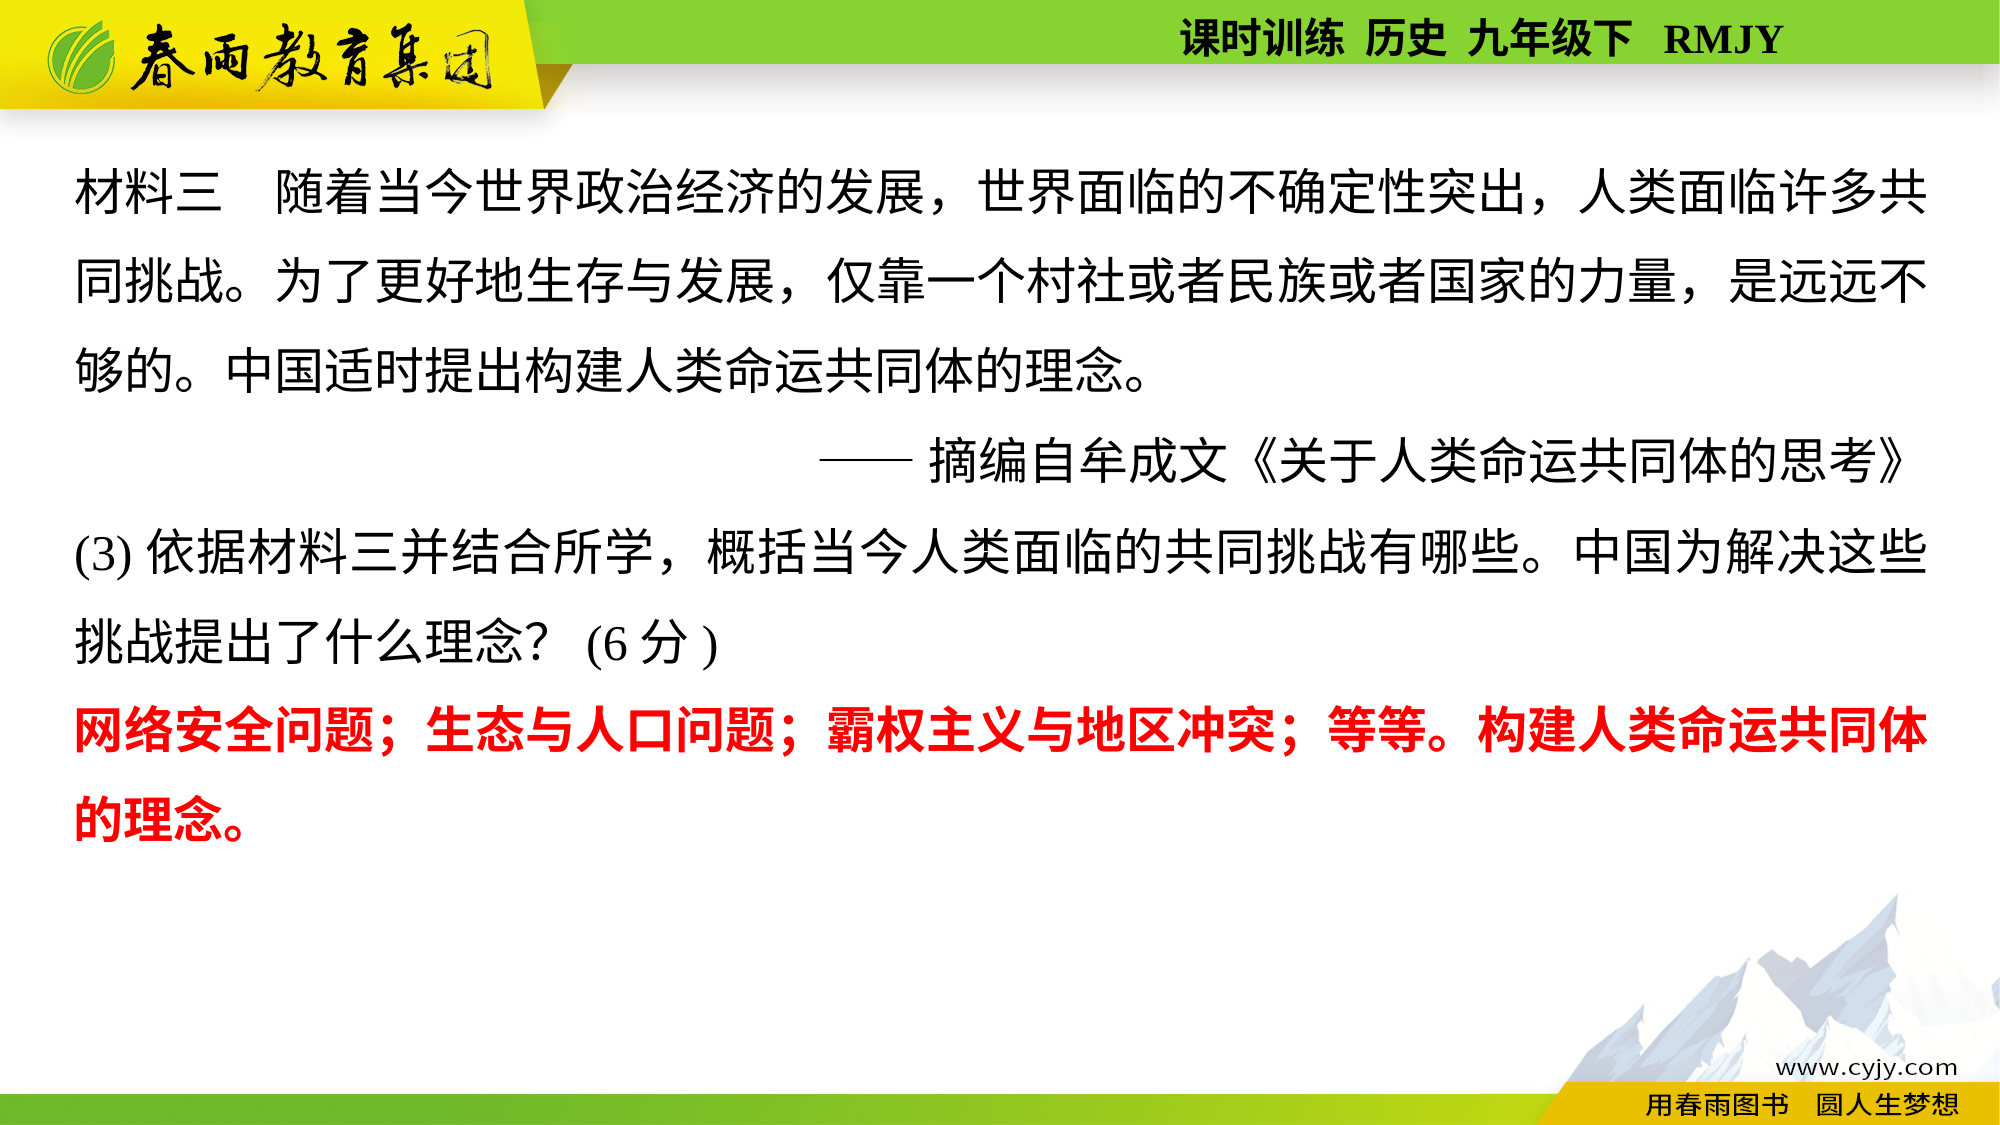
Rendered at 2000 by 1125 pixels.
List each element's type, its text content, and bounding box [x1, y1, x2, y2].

picture [0, 0, 2000, 1125]
text_box 网络安全问题；生态与人口问题；霸权主义与地区冲突；等等。构建人类命运共同体的理念。 [59, 660, 1944, 856]
list 材料三 随着当今世界政治经济的发展，世界面临的不确定性突出，人类面临许多共同挑战。为了更好地生存与发展，仅靠一个村社或者民族或者国家的力量，是远远不够的。中国适时提出构建人类命运共同体的理念。 ——摘编自牟成文《关于人类命运共同体的思考》 (3)依据材料三并结合所学，概括当今人类面临的共同挑战有哪些。中国为解决这些挑战提出了什么理念？(6分) [59, 122, 1944, 660]
